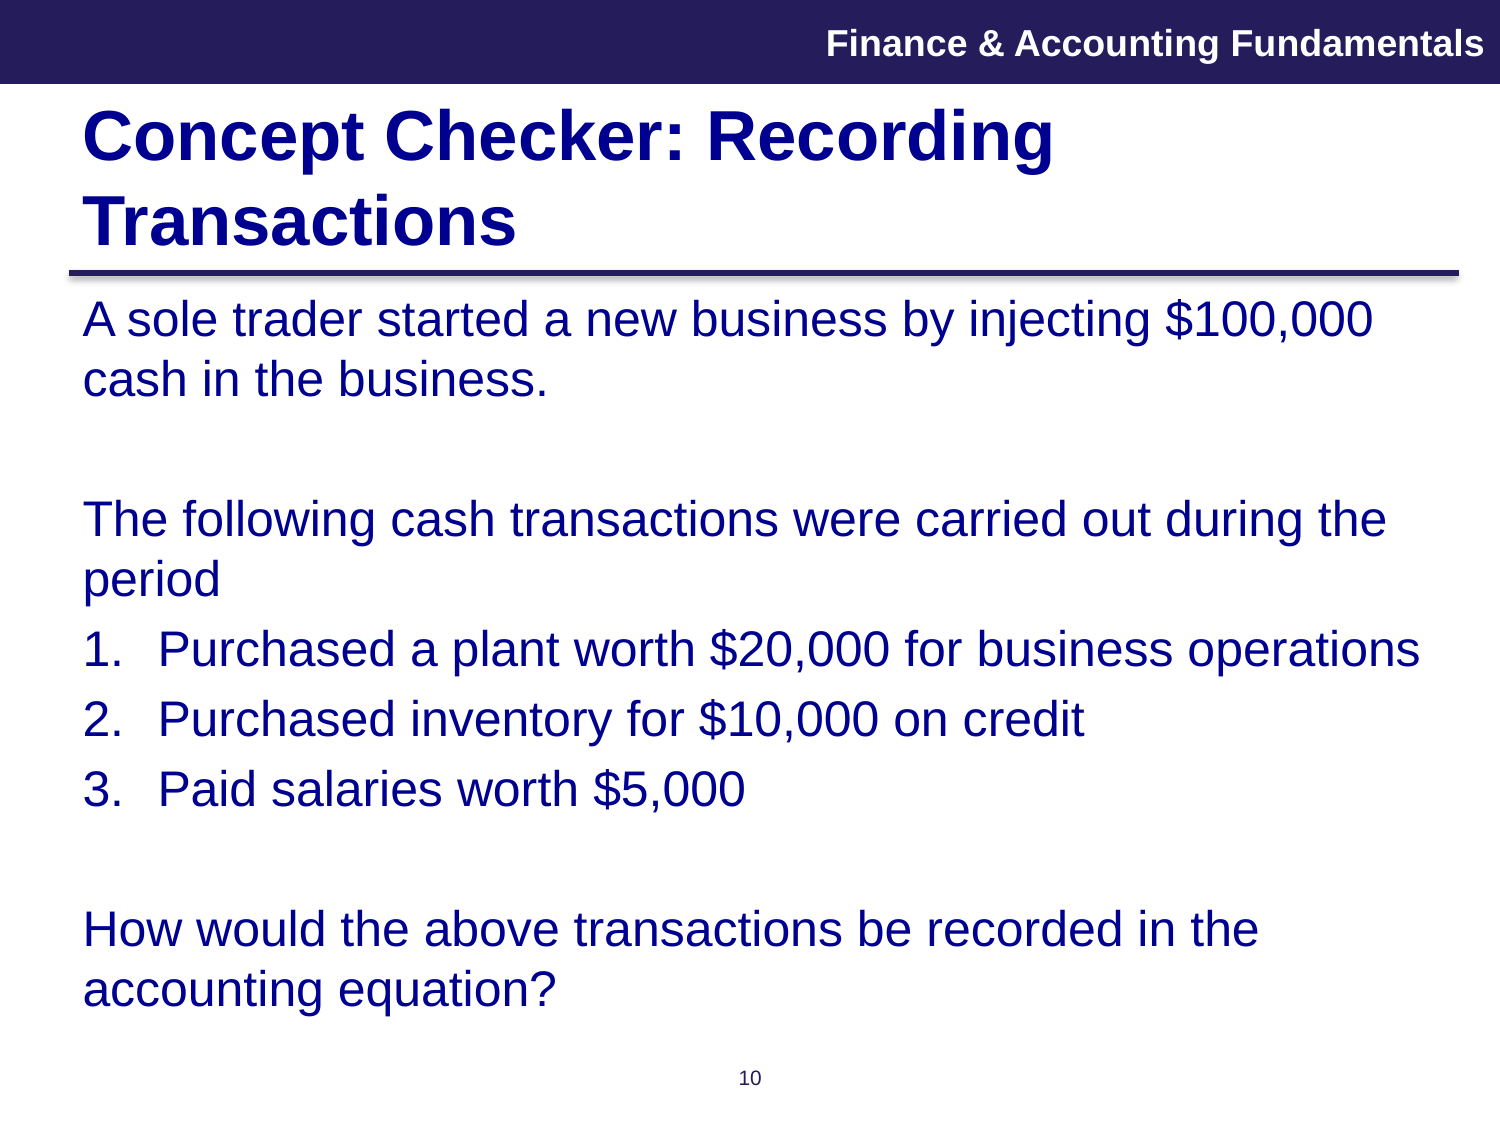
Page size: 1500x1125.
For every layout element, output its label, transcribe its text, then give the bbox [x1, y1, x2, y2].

list A sole trader started a new business by injecting $100,000 cash in the business. The following cash transactions were carried out during the period Purchased a plant worth $20,000 for business operations Purchased inventory for $10,000 on credit Paid salaries worth $5,000 How would the above transactions be recorded in the accounting equation? [67, 278, 1453, 1018]
title Concept Checker: Recording Transactions [67, 91, 1453, 268]
slide_number 10 [714, 1057, 786, 1118]
